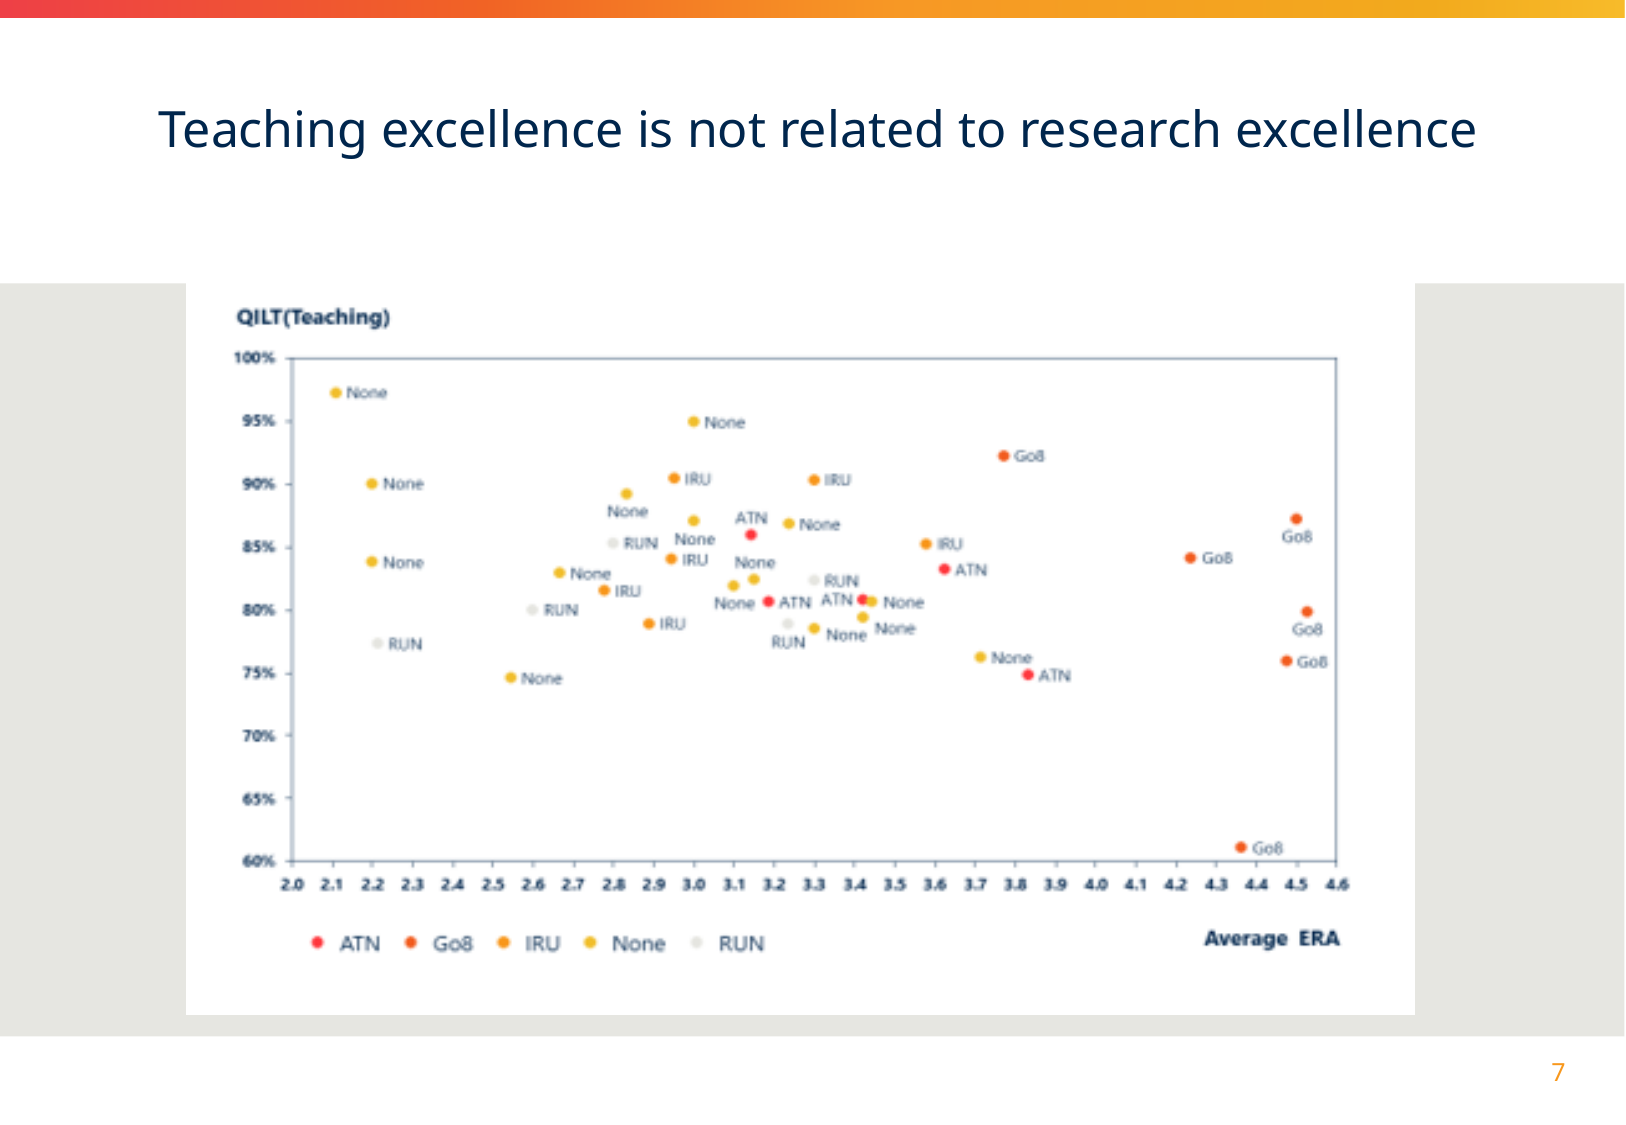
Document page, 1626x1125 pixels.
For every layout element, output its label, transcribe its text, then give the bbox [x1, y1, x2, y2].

list Teaching excellence is not related to research excellence [91, 90, 1545, 173]
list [186, 280, 1416, 1015]
picture [0, 0, 1625, 18]
